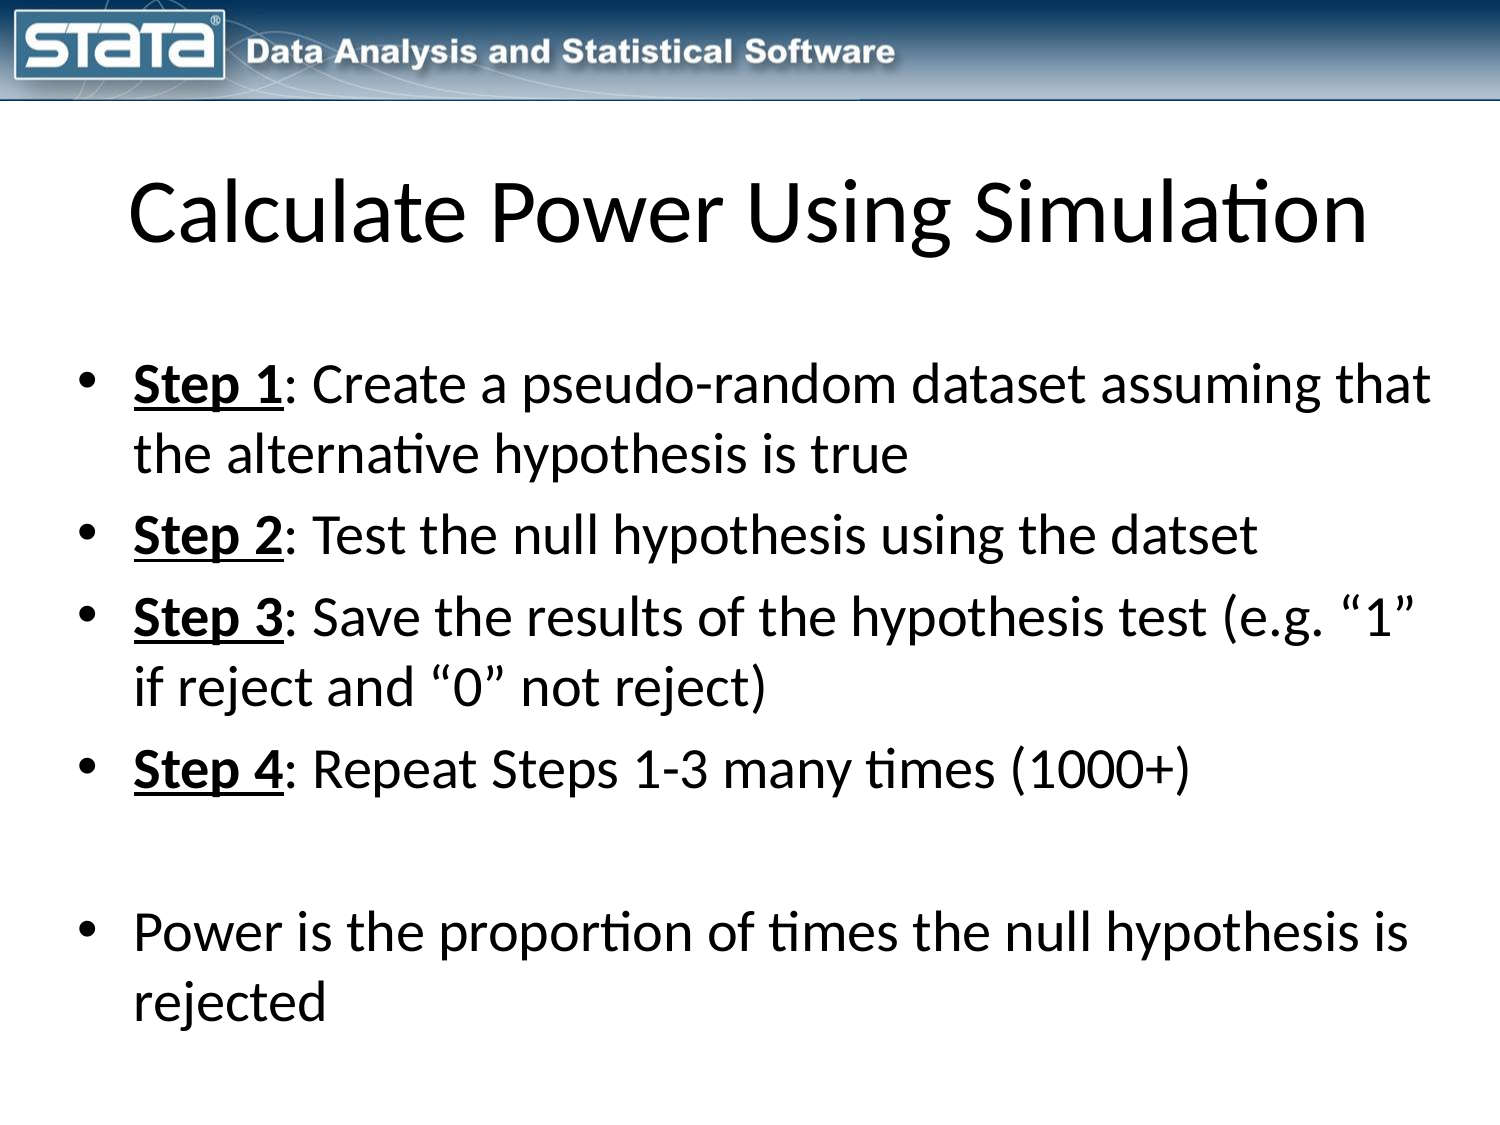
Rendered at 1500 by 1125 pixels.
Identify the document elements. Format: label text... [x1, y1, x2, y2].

picture [0, 0, 1500, 101]
title Calculate Power Using Simulation [75, 125, 1425, 288]
list Step 1: Create a pseudo-random dataset assuming that the alternative hypothesis is true Step 2: Test the null hypothesis using the datset Step 3: Save the results of the hypothesis test (e.g. “1” if reject and “0” not reject) Step 4: Repeat Steps 1-3 many times (1000+) Power is the proportion of times the null hypothesis is rejected [62, 337, 1463, 1075]
